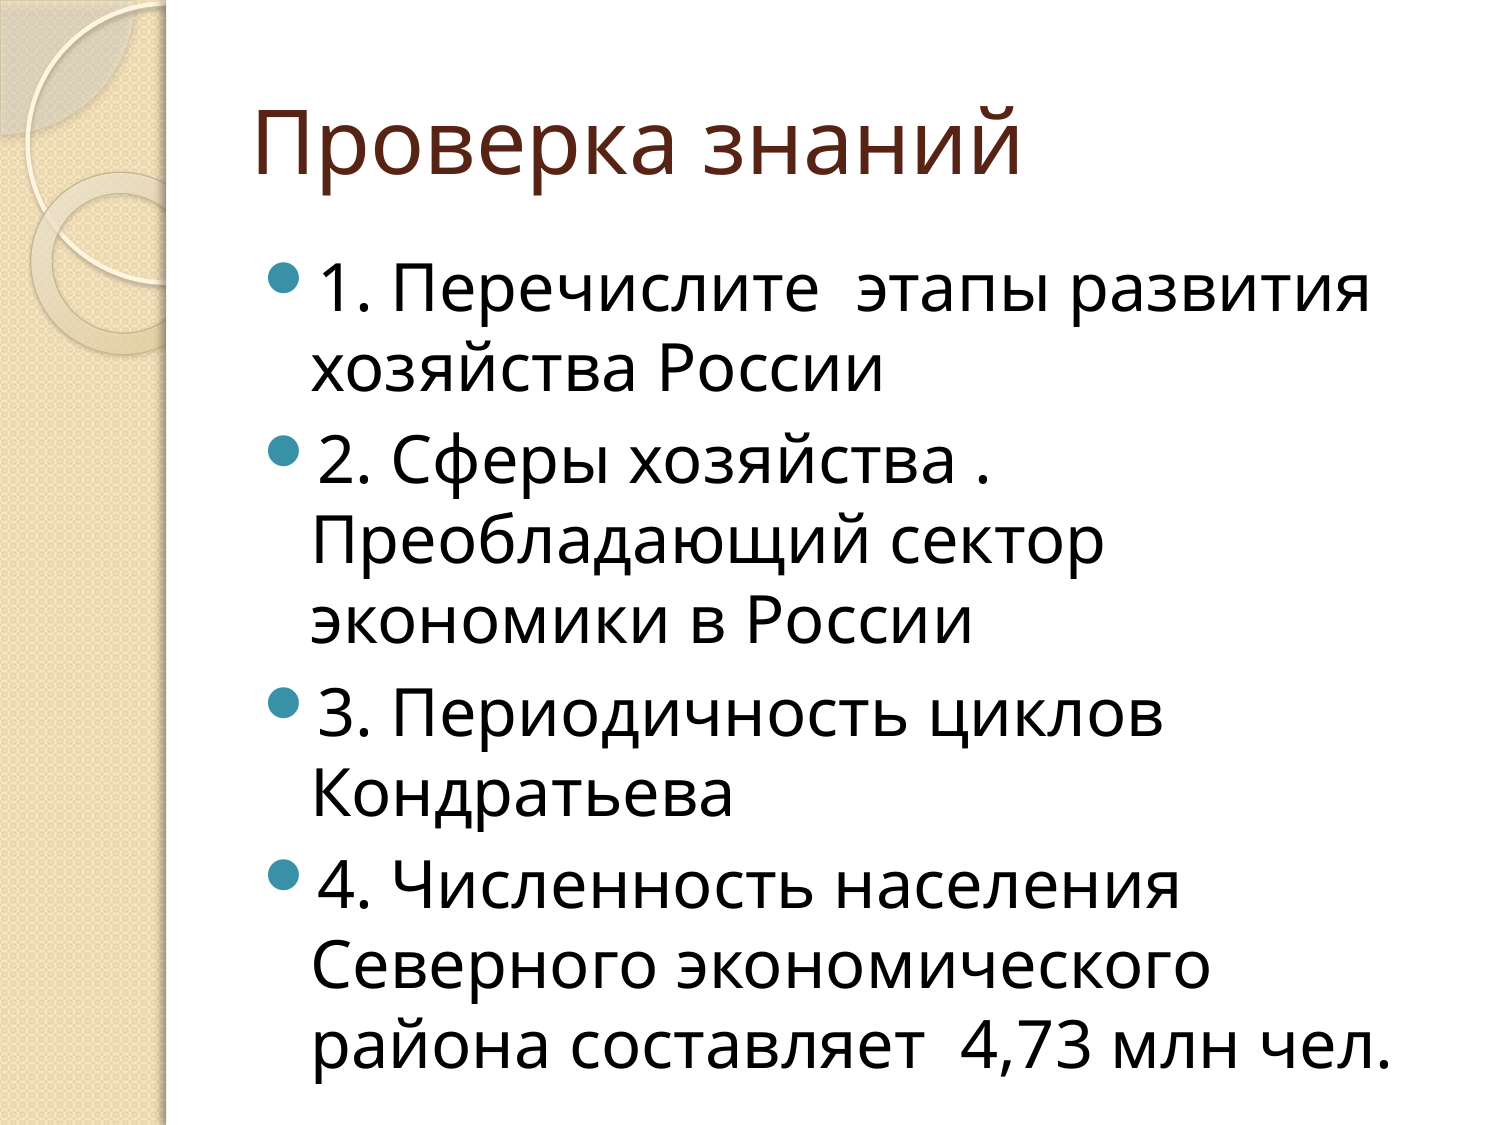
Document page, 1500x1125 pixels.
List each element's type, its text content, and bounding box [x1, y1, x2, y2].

title Проверка знаний [235, 45, 1466, 233]
list 1. Перечислите этапы развития хозяйства России 2. Сферы хозяйства . Преобладающий сектор экономики в России 3. Периодичность циклов Кондратьева 4. Численность населения Северного экономического района составляет 4,73 млн чел. [235, 237, 1466, 1025]
